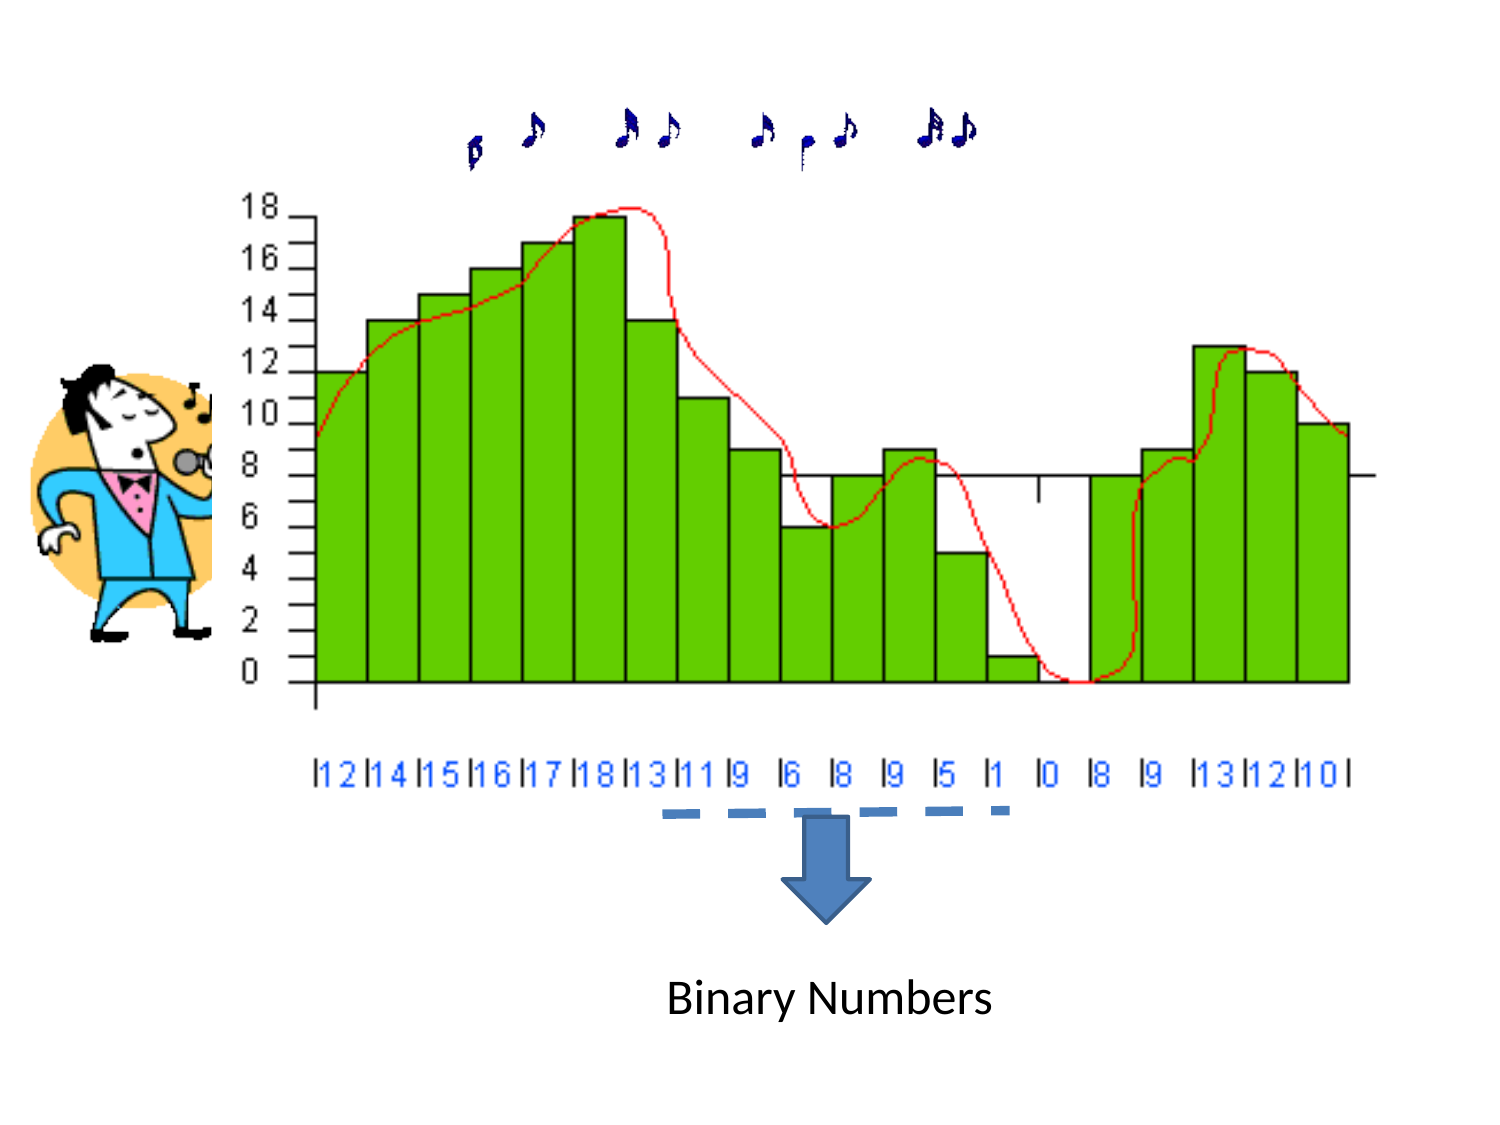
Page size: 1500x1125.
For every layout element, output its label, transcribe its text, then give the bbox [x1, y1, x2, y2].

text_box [662, 810, 1010, 815]
picture [24, 87, 1395, 811]
text_box [780, 824, 872, 926]
text_box Binary Numbers [651, 957, 1008, 1032]
